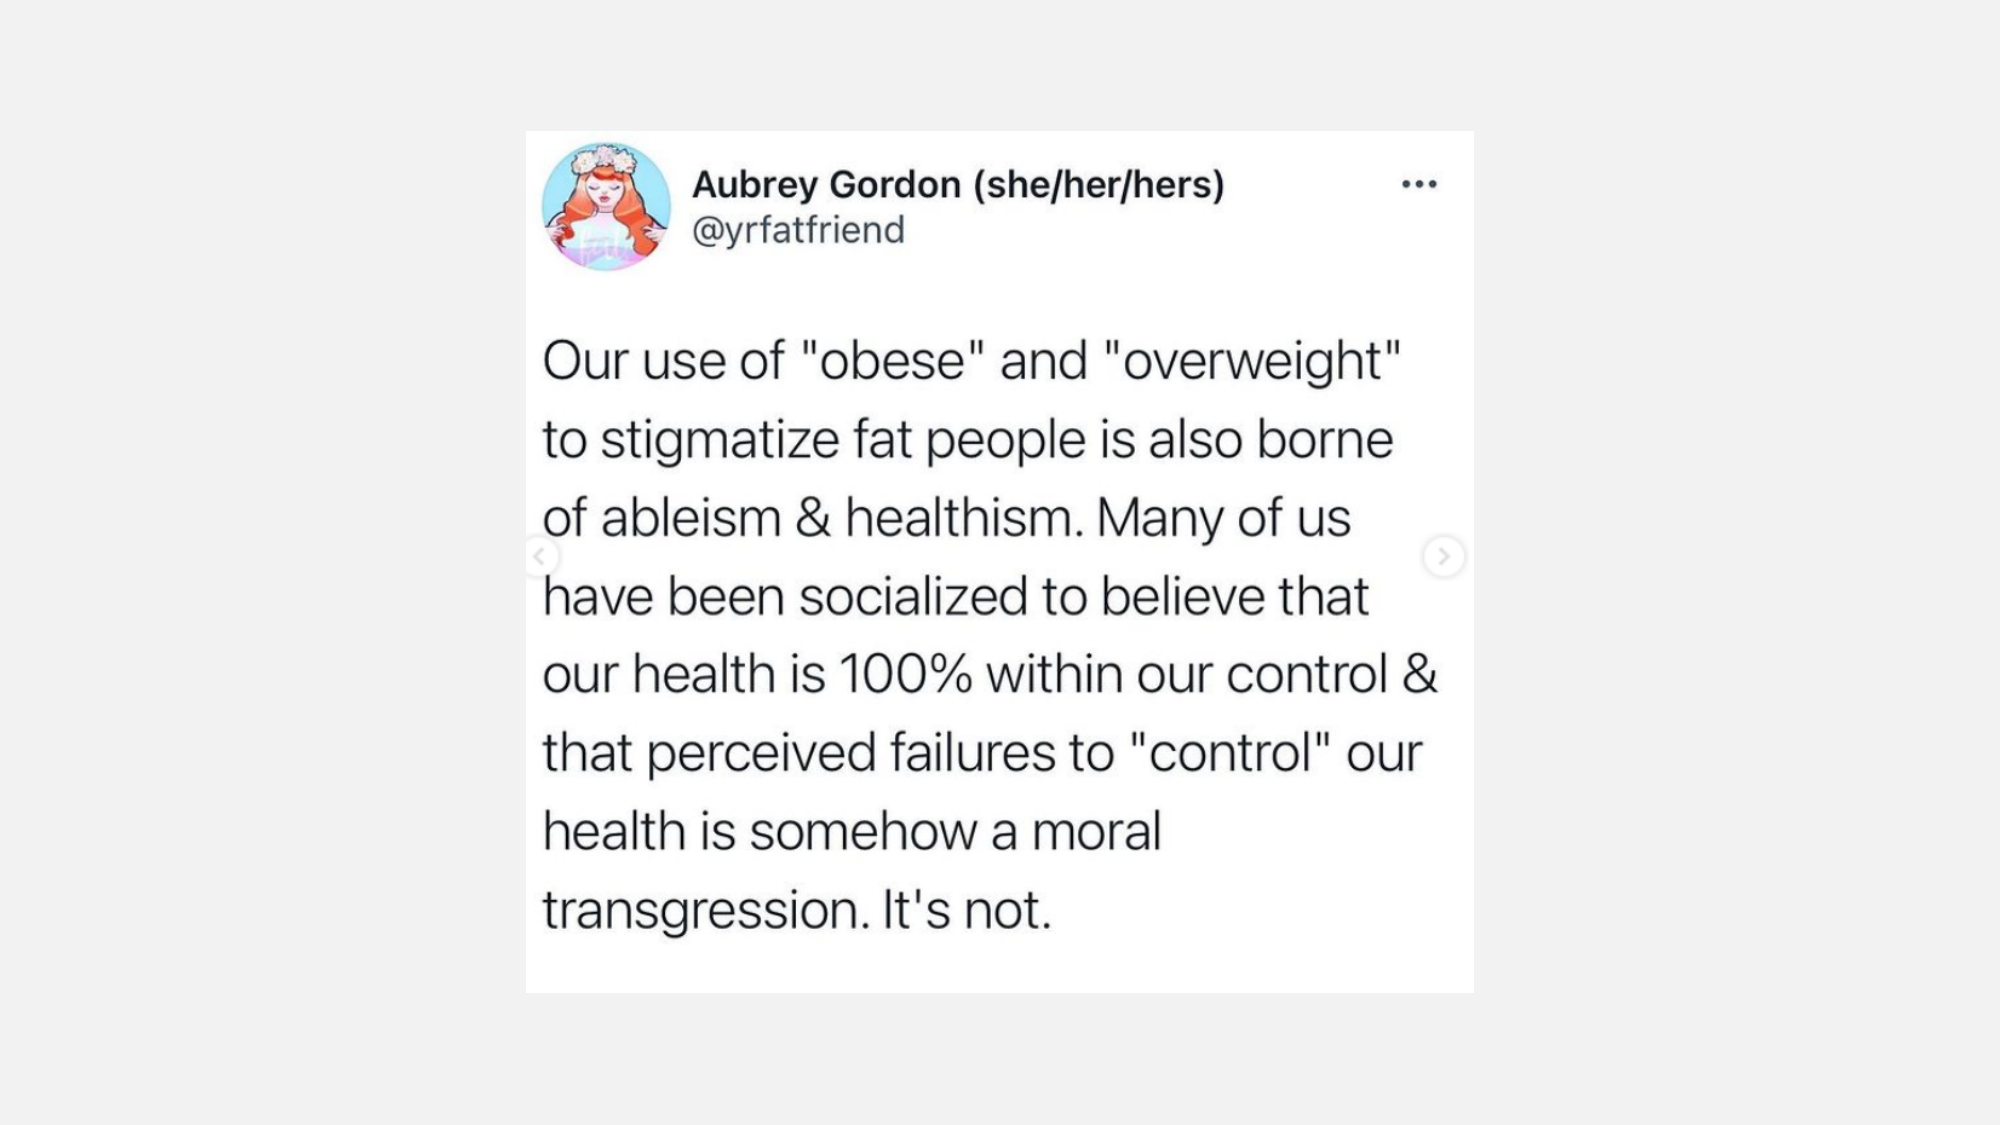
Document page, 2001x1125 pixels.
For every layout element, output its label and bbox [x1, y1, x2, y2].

list [526, 131, 1474, 993]
